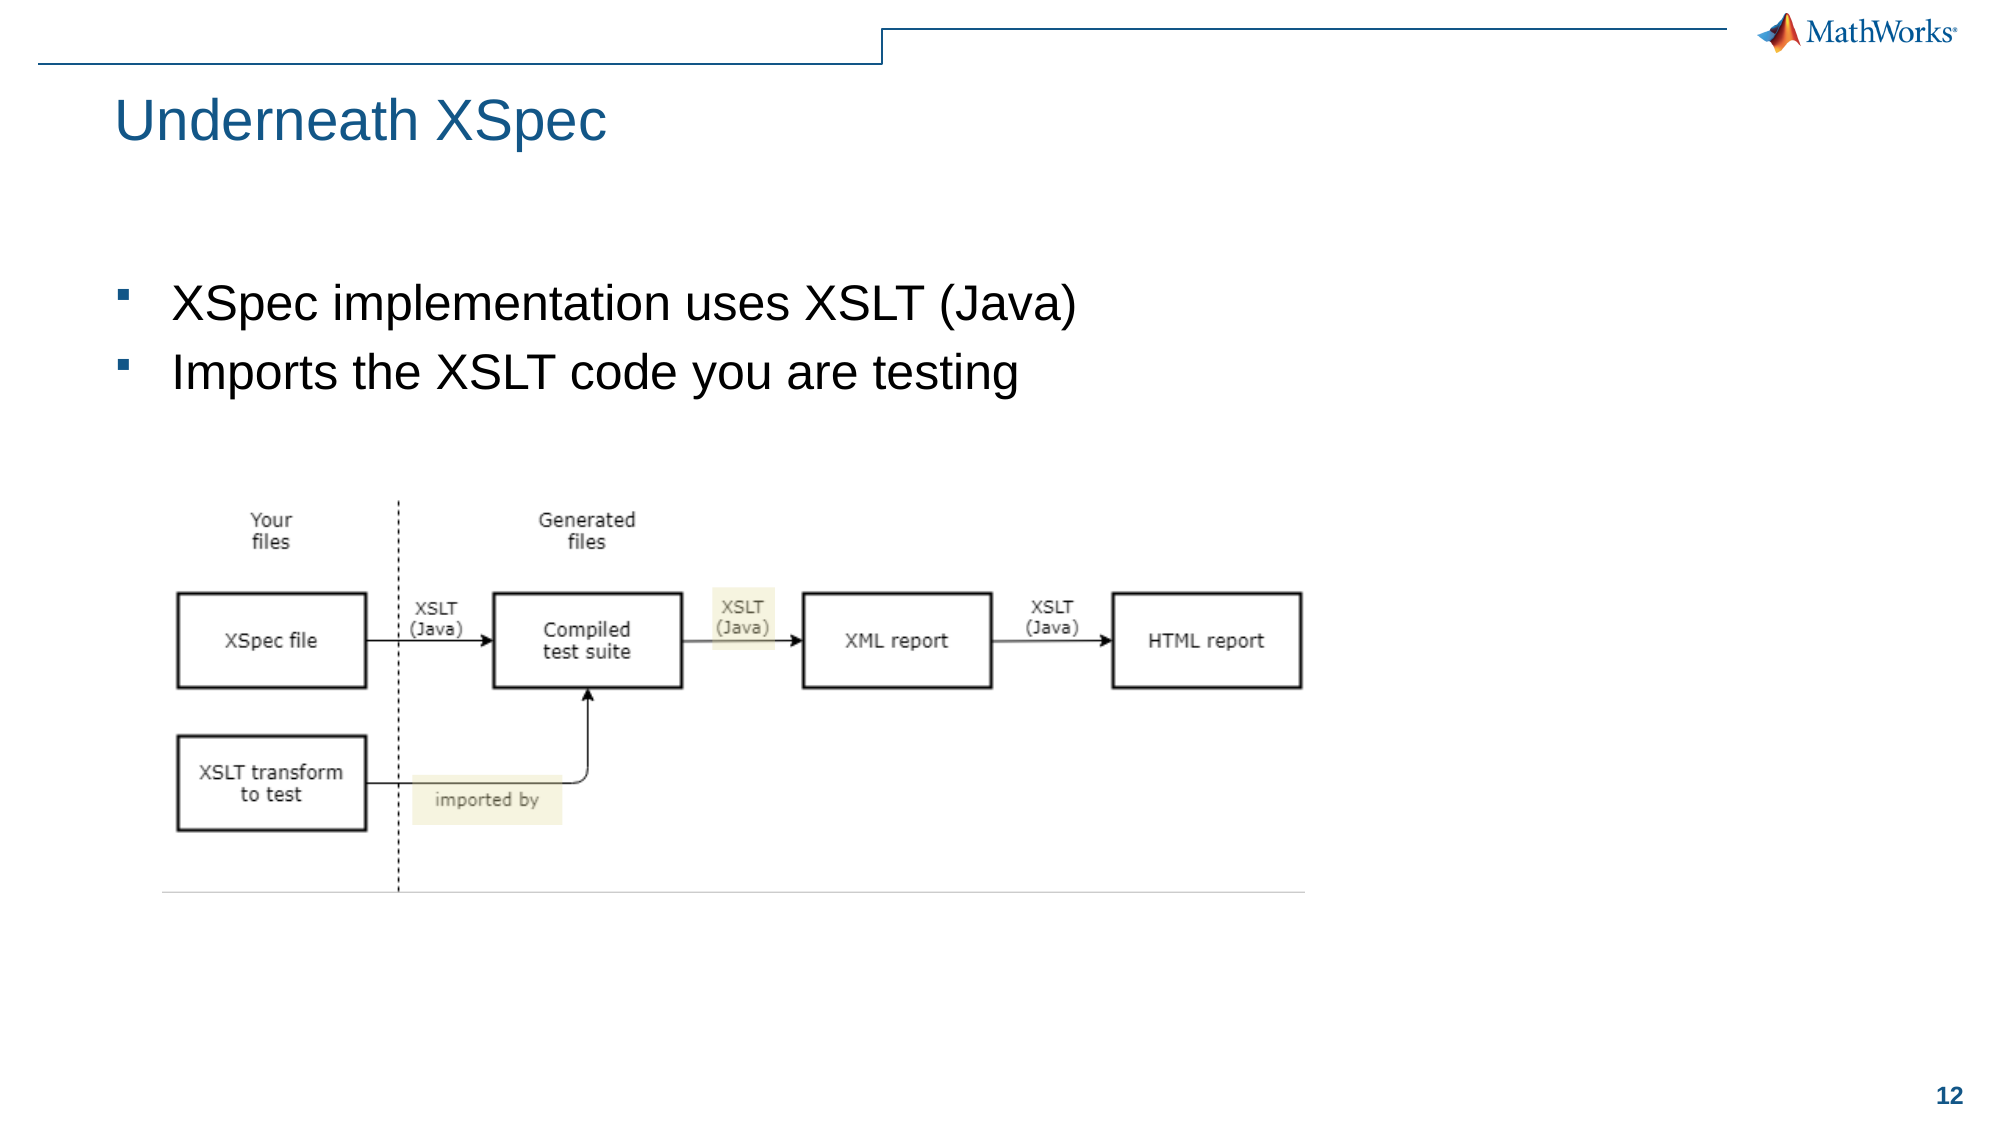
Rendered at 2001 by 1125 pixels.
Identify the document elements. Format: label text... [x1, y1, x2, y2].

picture [1751, 3, 1970, 63]
list XSpec implementation uses XSLT (Java) Imports the XSLT code you are testing [99, 262, 1867, 1025]
title Underneath XSpec [99, 75, 1867, 238]
picture [162, 499, 1305, 894]
